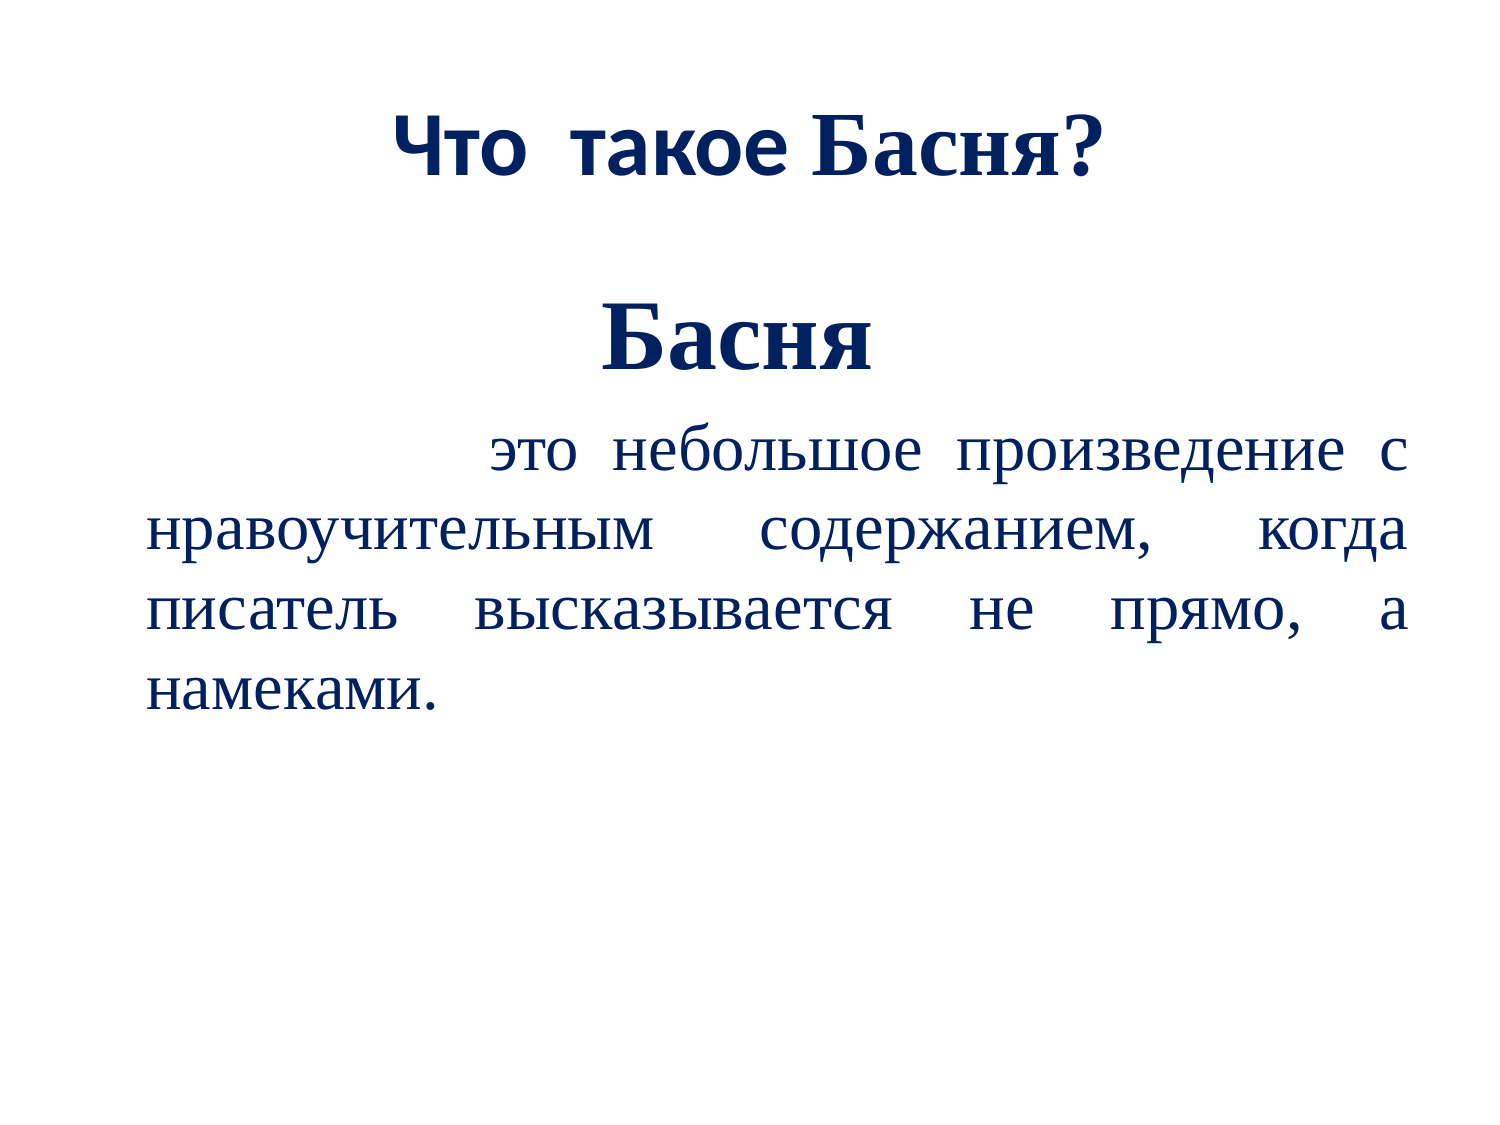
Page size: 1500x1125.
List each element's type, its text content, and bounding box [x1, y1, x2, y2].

list Басня это небольшое произведение с нравоучительным содержанием, когда писатель высказывается не прямо, а намеками. [75, 262, 1425, 1005]
title Что такое Басня? [75, 45, 1425, 233]
